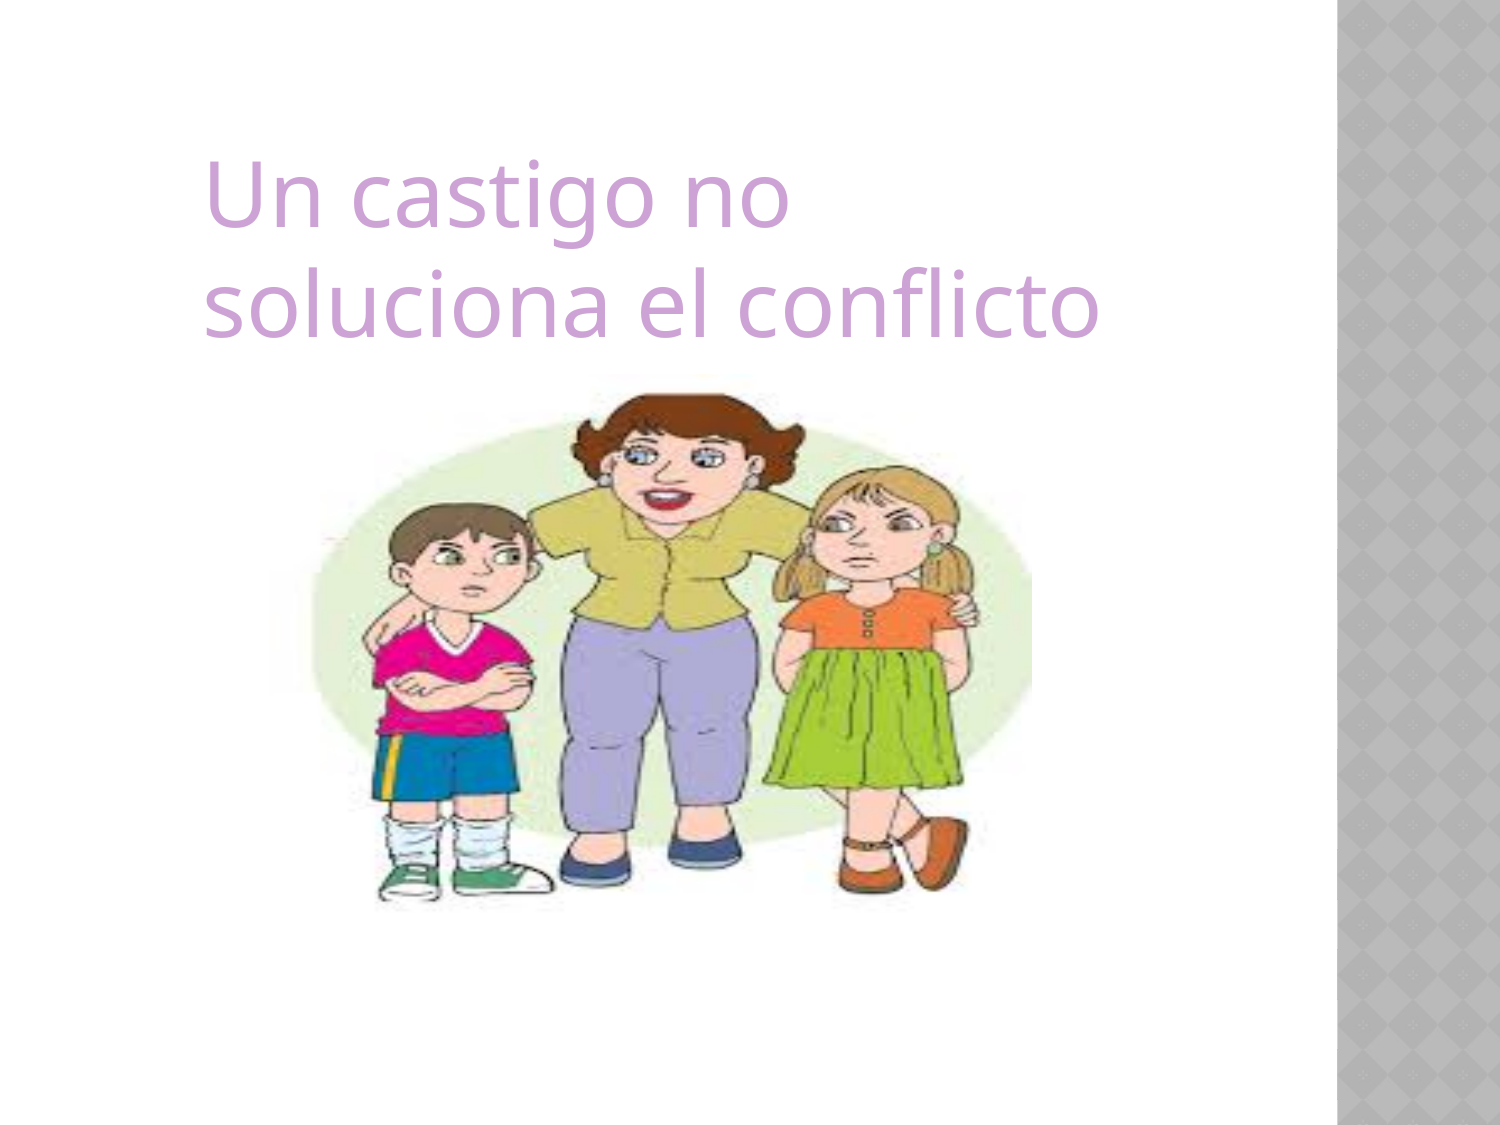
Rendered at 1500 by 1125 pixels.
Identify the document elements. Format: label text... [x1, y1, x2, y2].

text_box Un castigo no soluciona el conflicto [187, 128, 1207, 364]
picture [269, 374, 1032, 928]
